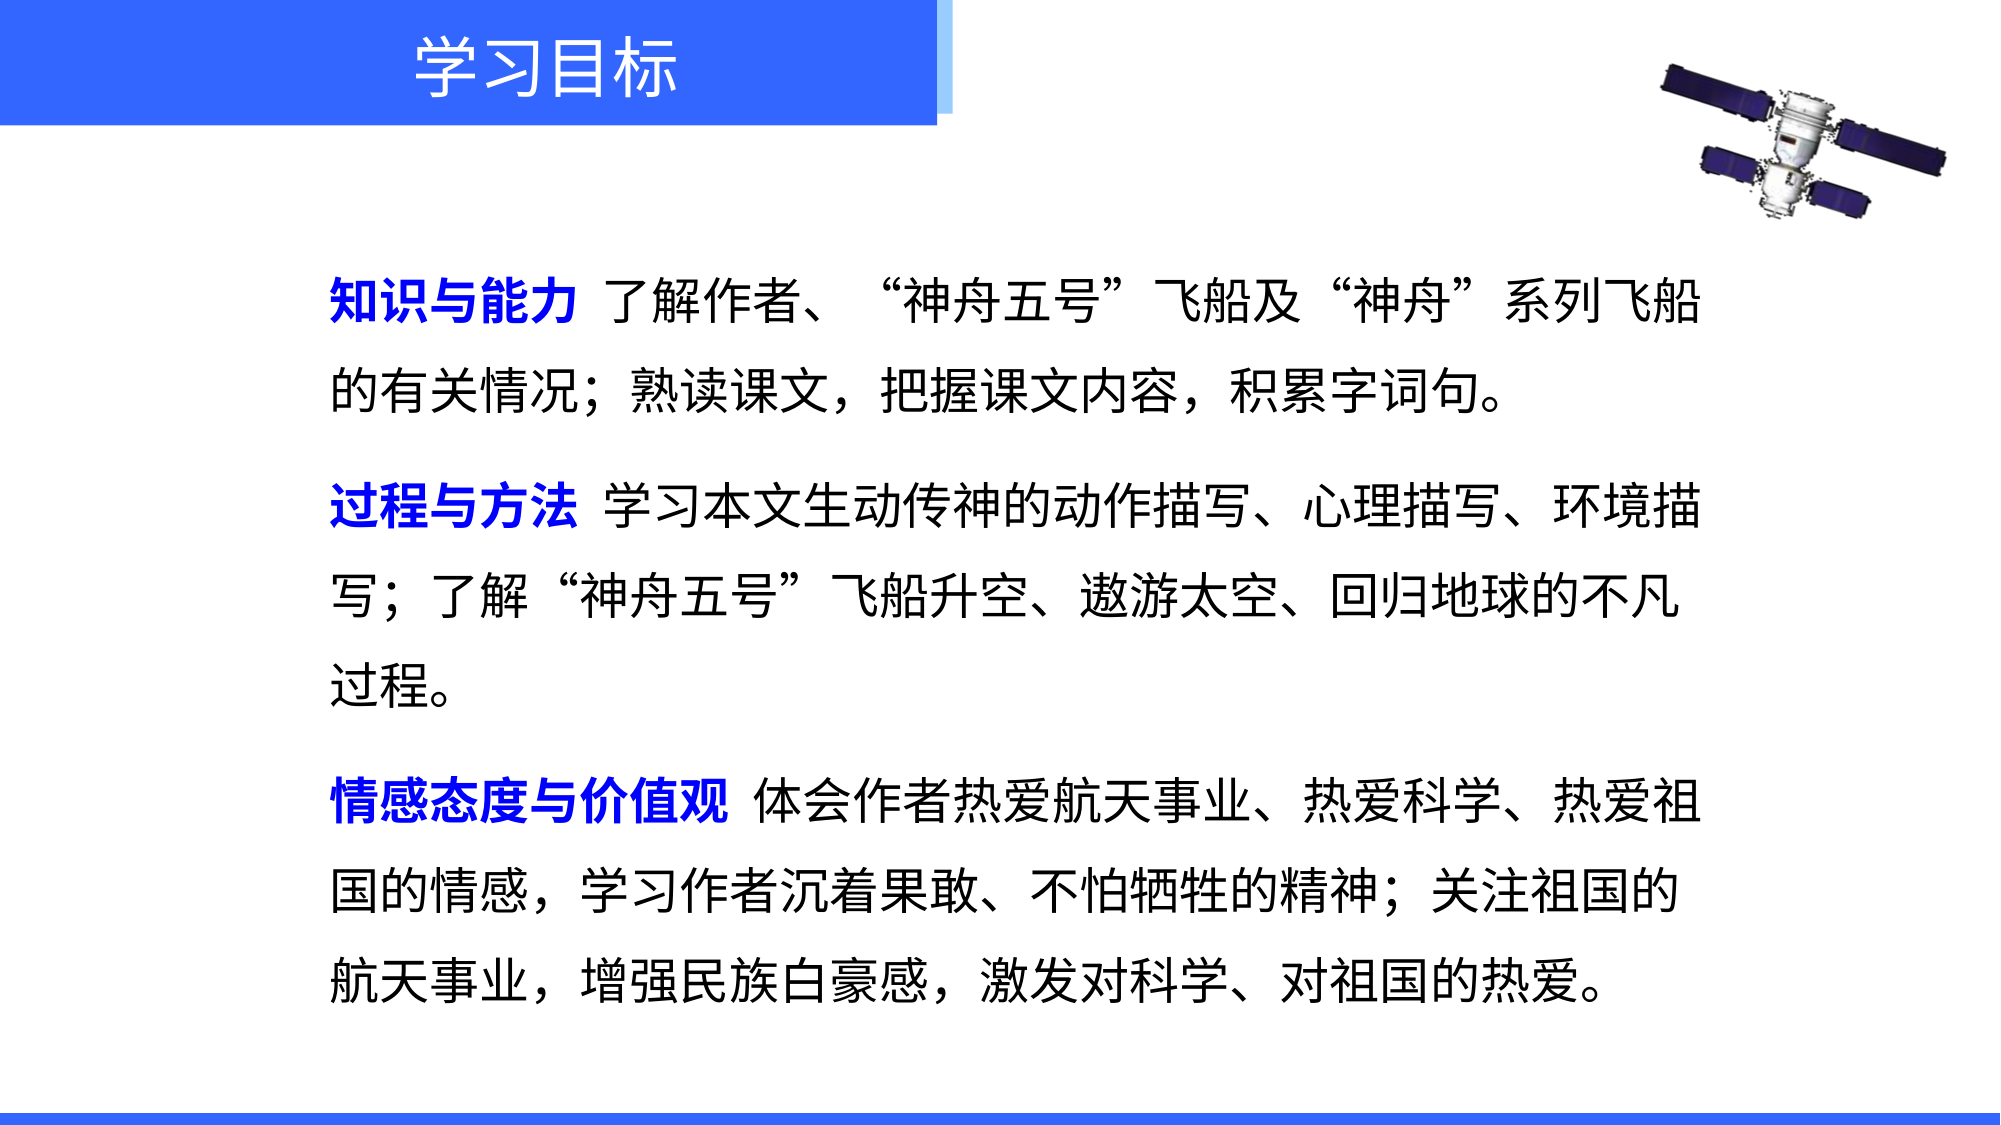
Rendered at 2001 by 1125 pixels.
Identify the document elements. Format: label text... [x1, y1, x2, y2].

text_box 知识与能力 了解作者、“神舟五号”飞船及“神舟”系列飞船的有关情况；熟读课文，把握课文内容，积累字词句。 过程与方法 学习本文生动传神的动作描写、心理描写、环境描写；了解“神舟五号”飞船升空、遨游太空、回归地球的不凡过程。 情感态度与价值观 体会作者热爱航天事业、热爱科学、热爱祖国的情感，学习作者沉着果敢、不怕牺牲的精神；关注祖国的航天事业，增强民族白豪感，激发对科学、对祖国的热爱。 [314, 231, 1721, 1017]
picture [1609, 11, 1982, 298]
text_box 学习目标 [397, 18, 695, 114]
